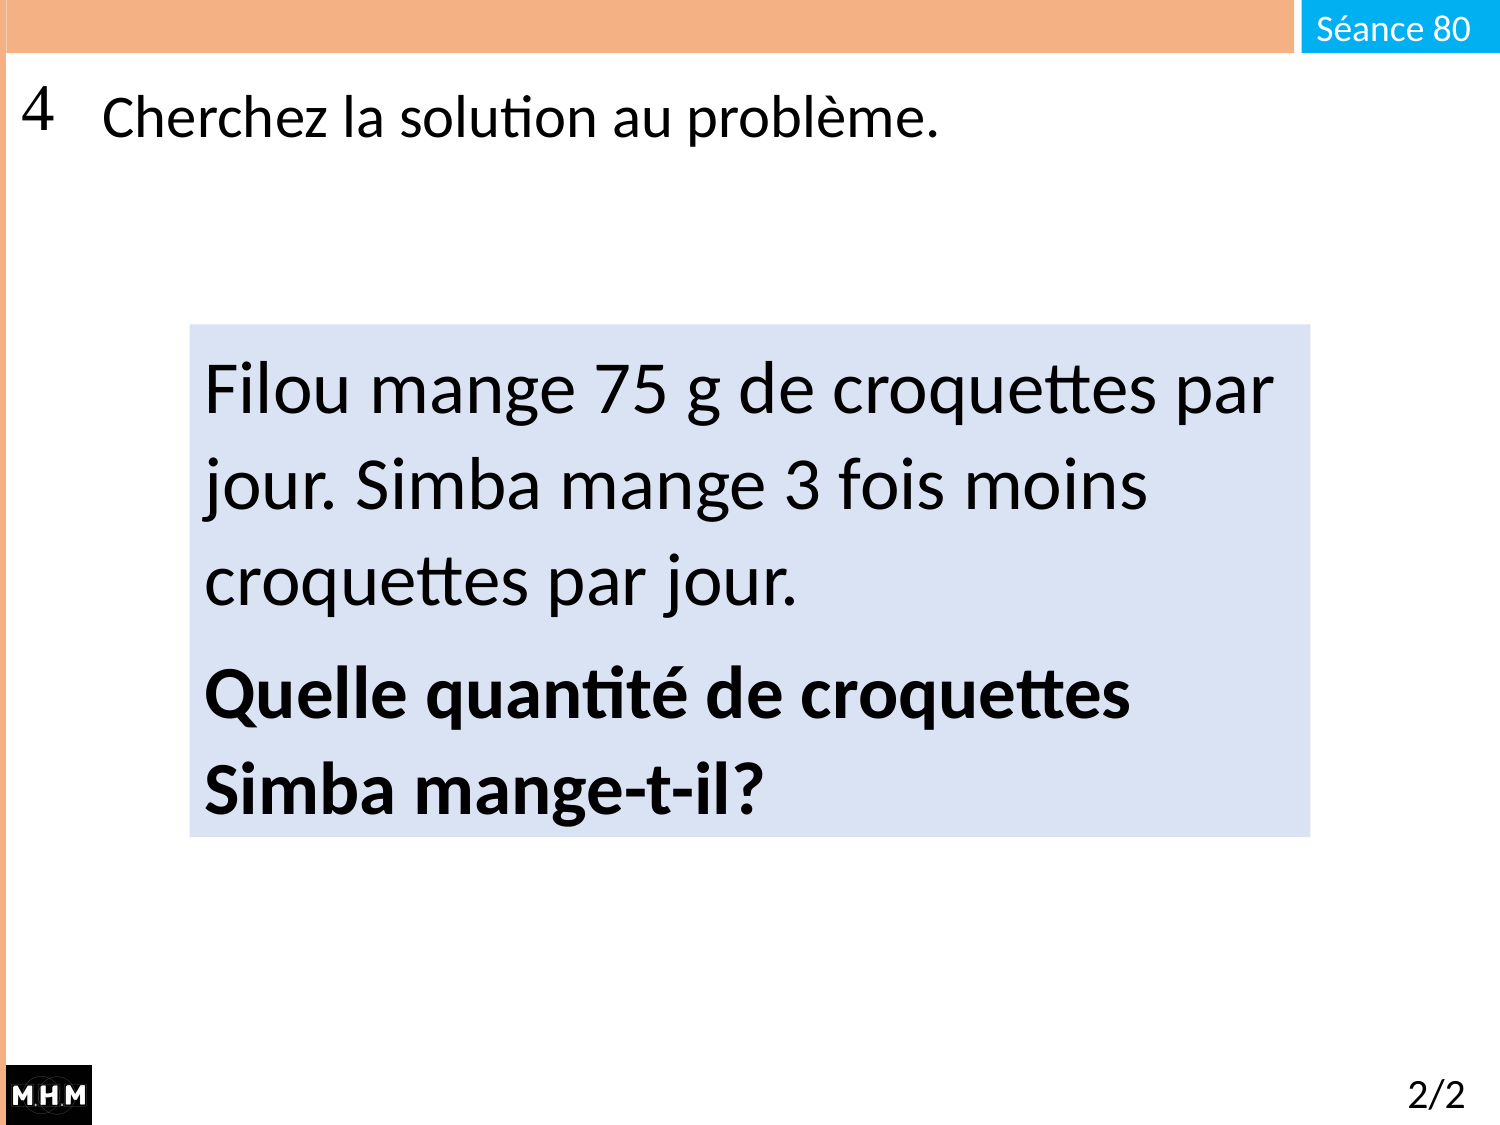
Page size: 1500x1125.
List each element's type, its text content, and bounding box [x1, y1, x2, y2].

picture [6, 1065, 92, 1125]
title Cherchez la solution au problème. [87, 32, 1382, 158]
text_box Filou mange 75 g de croquettes par jour. Simba mange 3 fois moins croquettes par jour. Quelle quantité de croquettes Simba mange-t-il? [189, 324, 1311, 838]
list 2/2 [1373, 1064, 1500, 1125]
